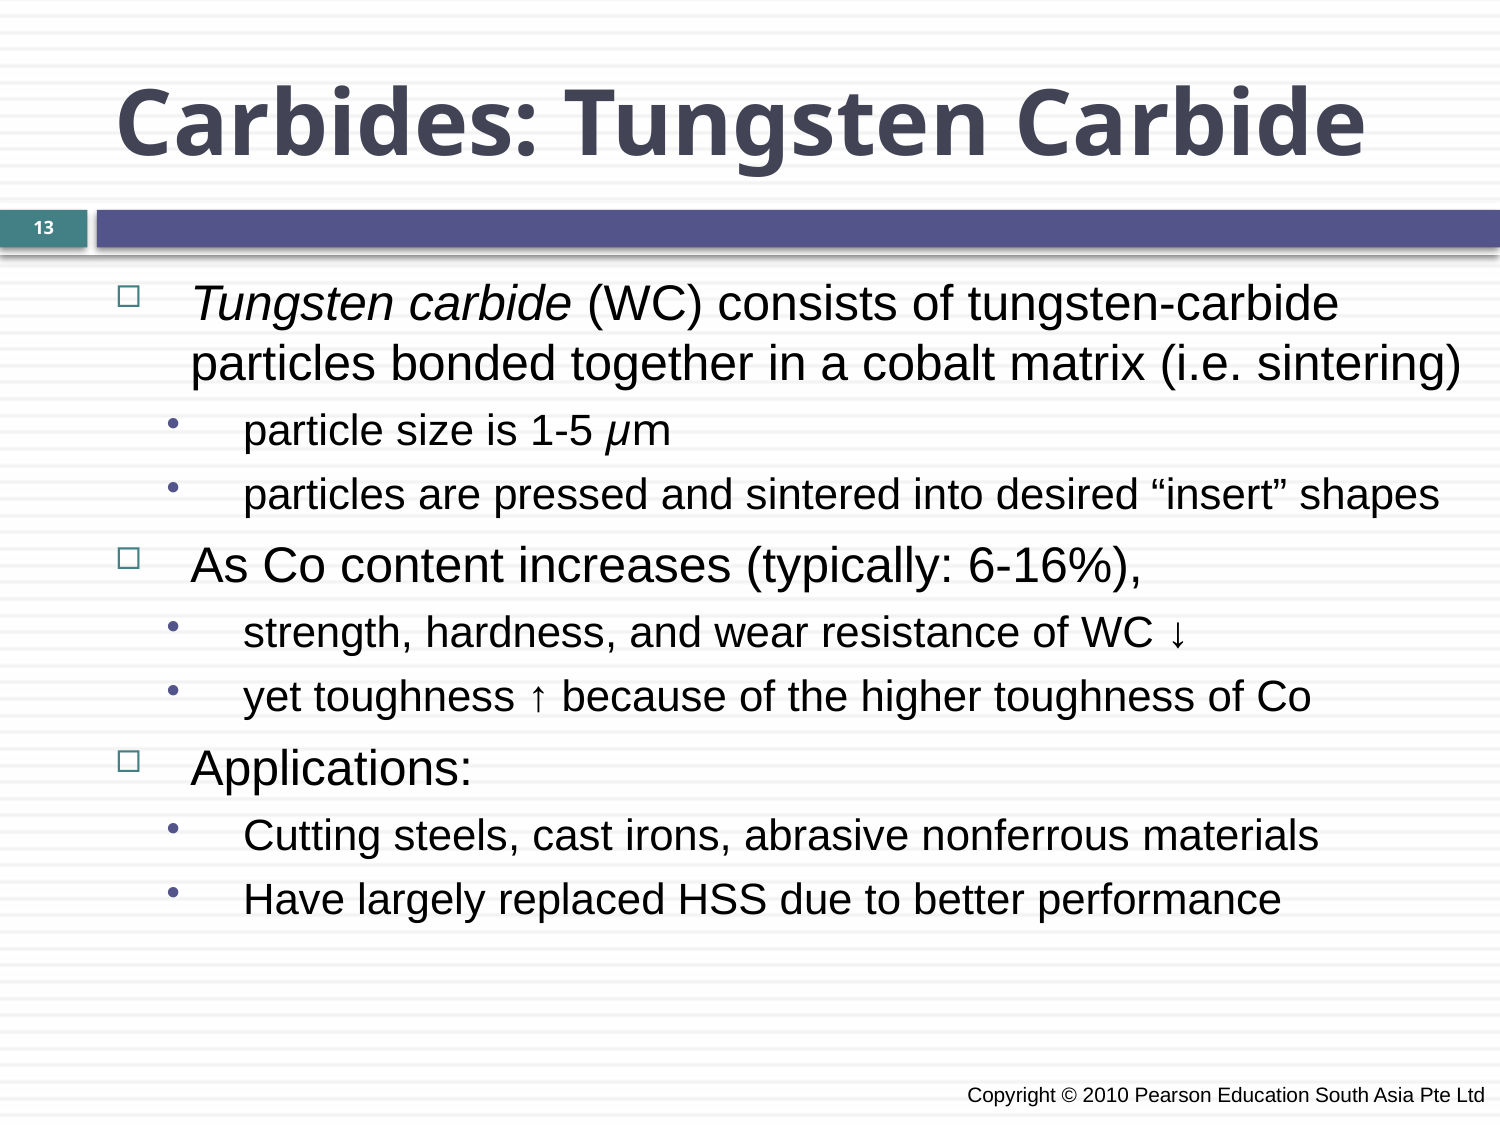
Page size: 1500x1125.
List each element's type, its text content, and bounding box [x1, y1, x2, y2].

list Tungsten carbide (WC) consists of tungsten-carbide particles bonded together in a cobalt matrix (i.e. sintering) particle size is 1-5 μm particles are pressed and sintered into desired “insert” shapes As Co content increases (typically: 6-16%), strength, hardness, and wear resistance of WC ↓ yet toughness ↑ because of the higher toughness of Co Applications: Cutting steels, cast irons, abrasive nonferrous materials Have largely replaced HSS due to better performance [100, 262, 1500, 1063]
slide_number 13 [0, 208, 88, 249]
text_box Copyright © 2010 Pearson Education South Asia Pte Ltd [0, 1074, 1500, 1113]
title Carbides: Tungsten Carbide [99, 37, 1438, 200]
